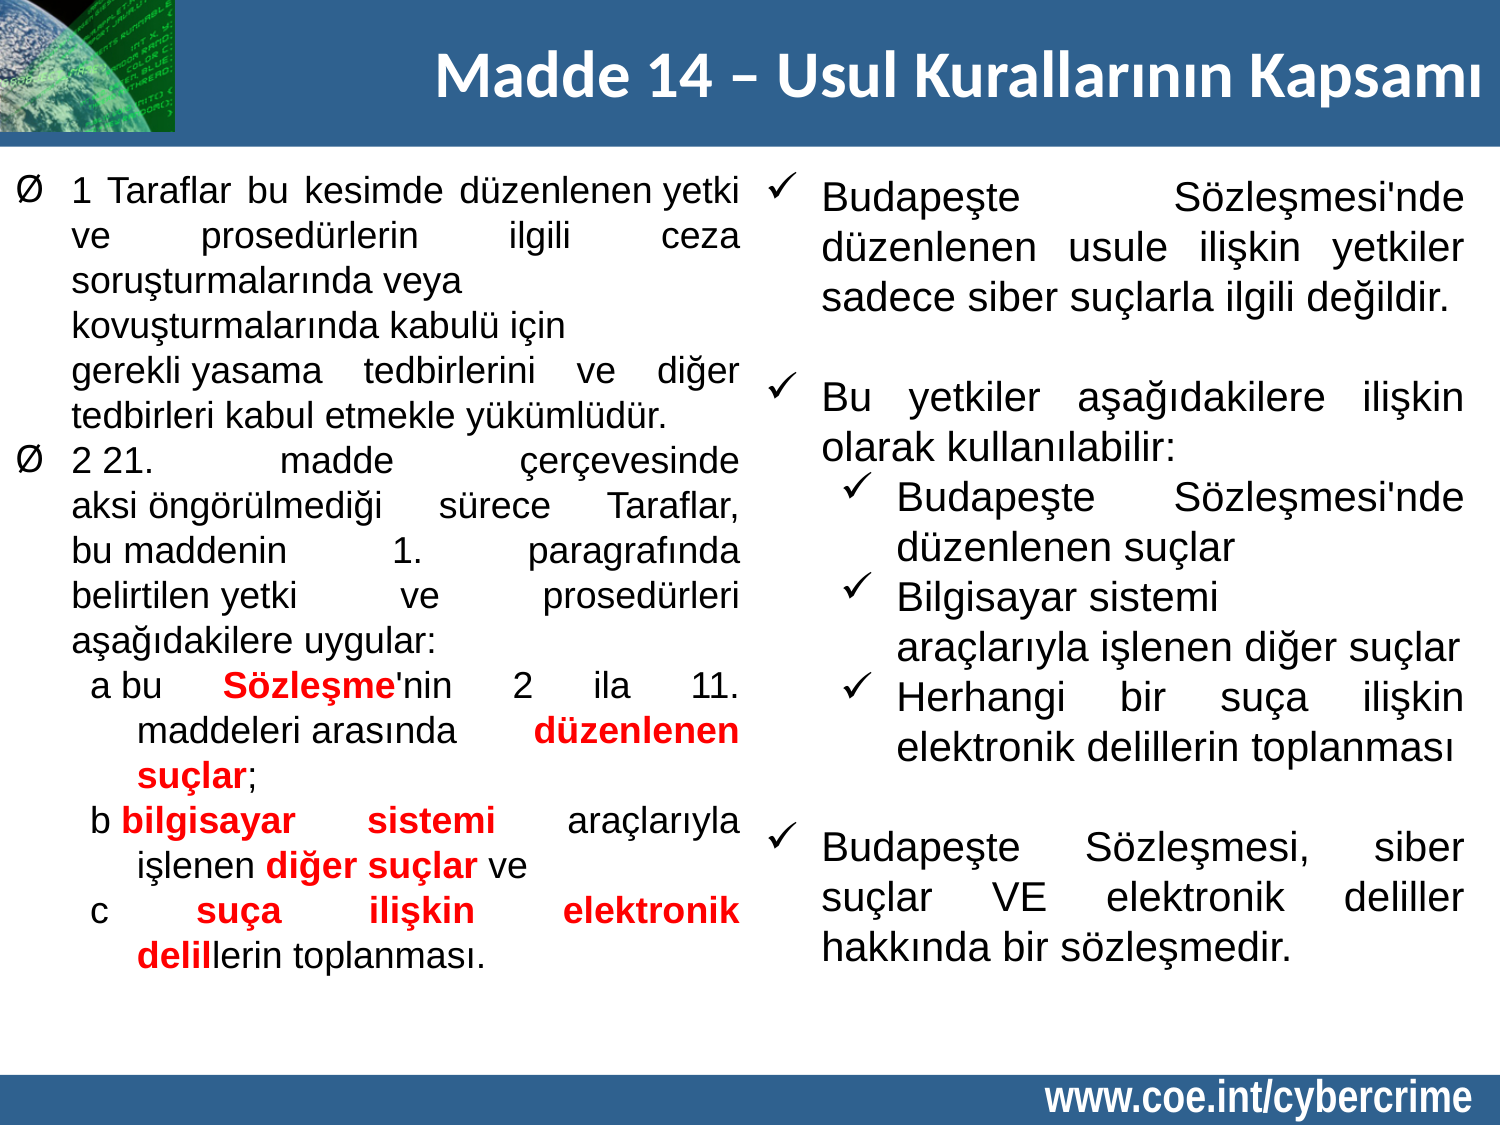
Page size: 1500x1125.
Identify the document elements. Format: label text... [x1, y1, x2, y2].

text_box Madde 14 – Usul Kurallarının Kapsamı [0, 0, 1500, 149]
text_box Budapeşte Sözleşmesi'nde düzenlenen usule ilişkin yetkiler sadece siber suçlarla ilgili değildir. Bu yetkiler aşağıdakilere ilişkin olarak kullanılabilir: Budapeşte Sözleşmesi'nde düzenlenen suçlar Bilgisayar sistemi araçlarıyla işlenen diğer suçlar Herhangi bir suça ilişkin elektronik delillerin toplanması Budapeşte Sözleşmesi, siber suçlar VE elektronik deliller hakkında bir sözleşmedir. [749, 161, 1480, 978]
text_box [0, 1073, 1030, 1125]
text_box 1 Taraflar bu kesimde düzenlenen yetki ve prosedürlerin ilgili ceza soruşturmalarında veya kovuşturmalarında kabulü için gerekli yasama tedbirlerini ve diğer tedbirleri kabul etmekle yükümlüdür. 2 21. madde çerçevesinde aksi öngörülmediği sürece Taraflar, bu maddenin 1. paragrafında belirtilen yetki ve prosedürleri aşağıdakilere uygular: a bu Sözleşme'nin 2 ila 11. maddeleri arasında düzenlenen suçlar; b bilgisayar sistemi araçlarıyla işlenen diğer suçlar ve c suça ilişkin elektronik delillerin toplanması. [0, 158, 755, 984]
picture [0, 0, 175, 132]
text_box www.coe.int/cybercrime [1030, 1059, 1500, 1125]
